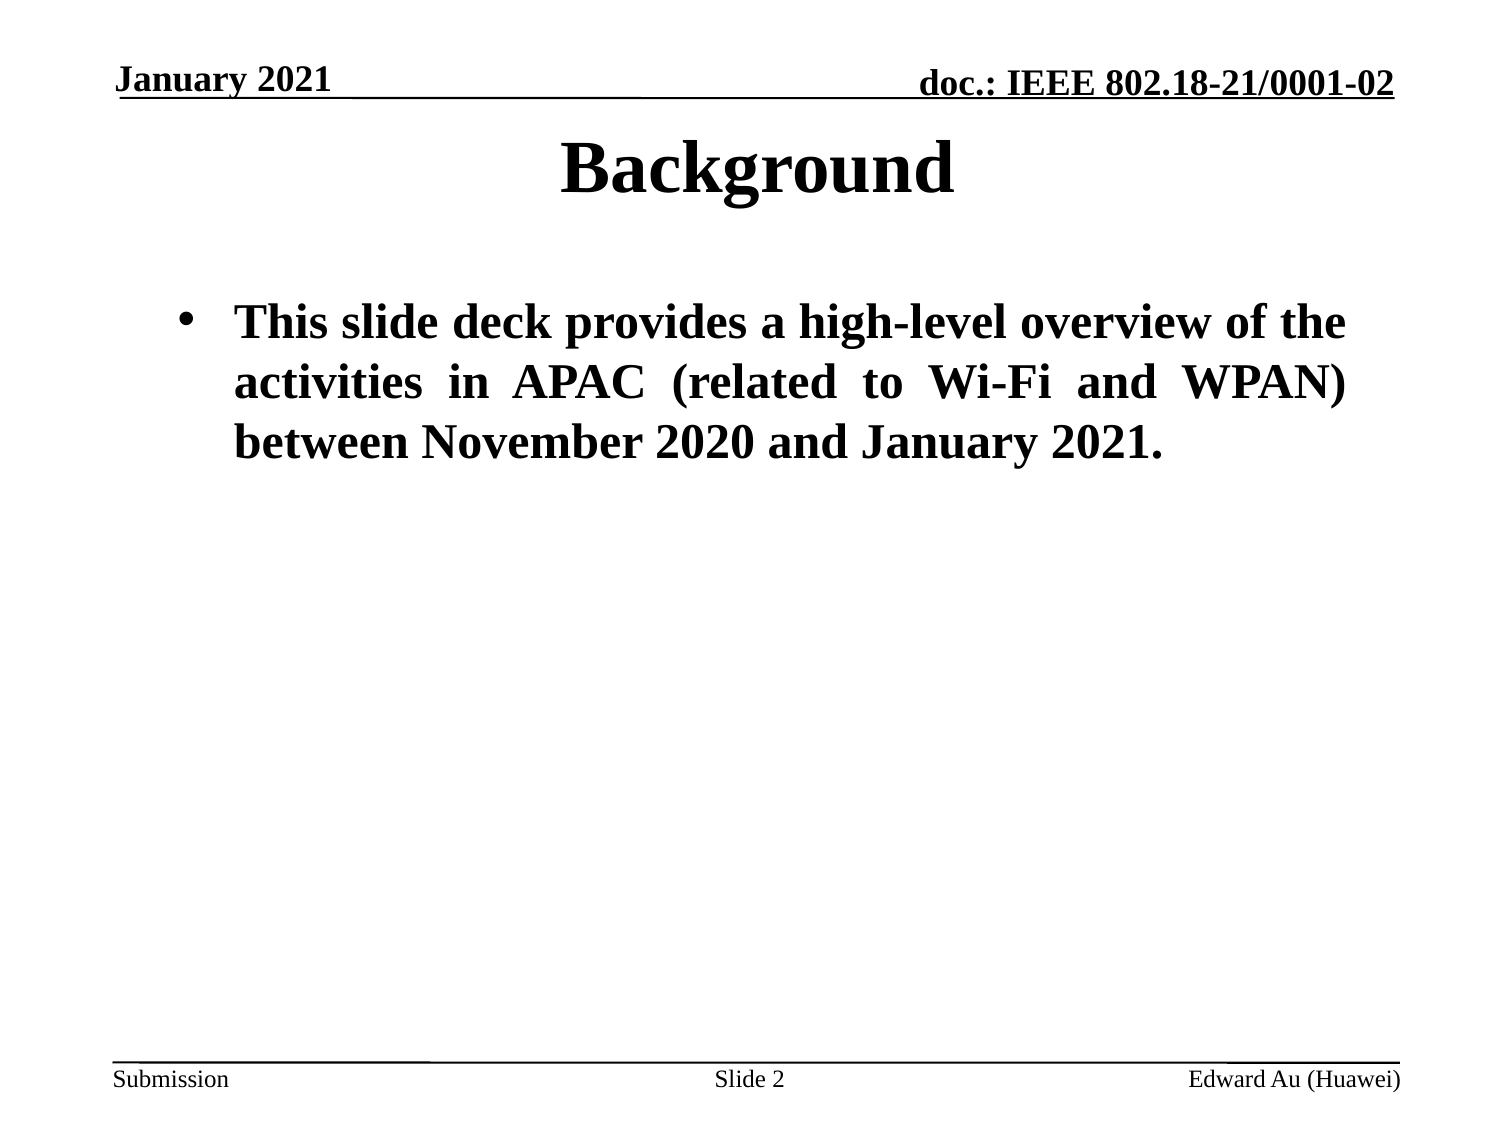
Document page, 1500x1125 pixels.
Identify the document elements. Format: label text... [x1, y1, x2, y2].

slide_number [114, 54, 493, 100]
footer Edward Au (Huawei) [902, 1061, 1402, 1093]
title Background [120, 99, 1396, 226]
list This slide deck provides a high-level overview of the activities in APAC (related to Wi-Fi and WPAN) between November 2020 and January 2021. [162, 280, 1363, 1013]
slide_number Slide 2 [699, 1061, 800, 1123]
